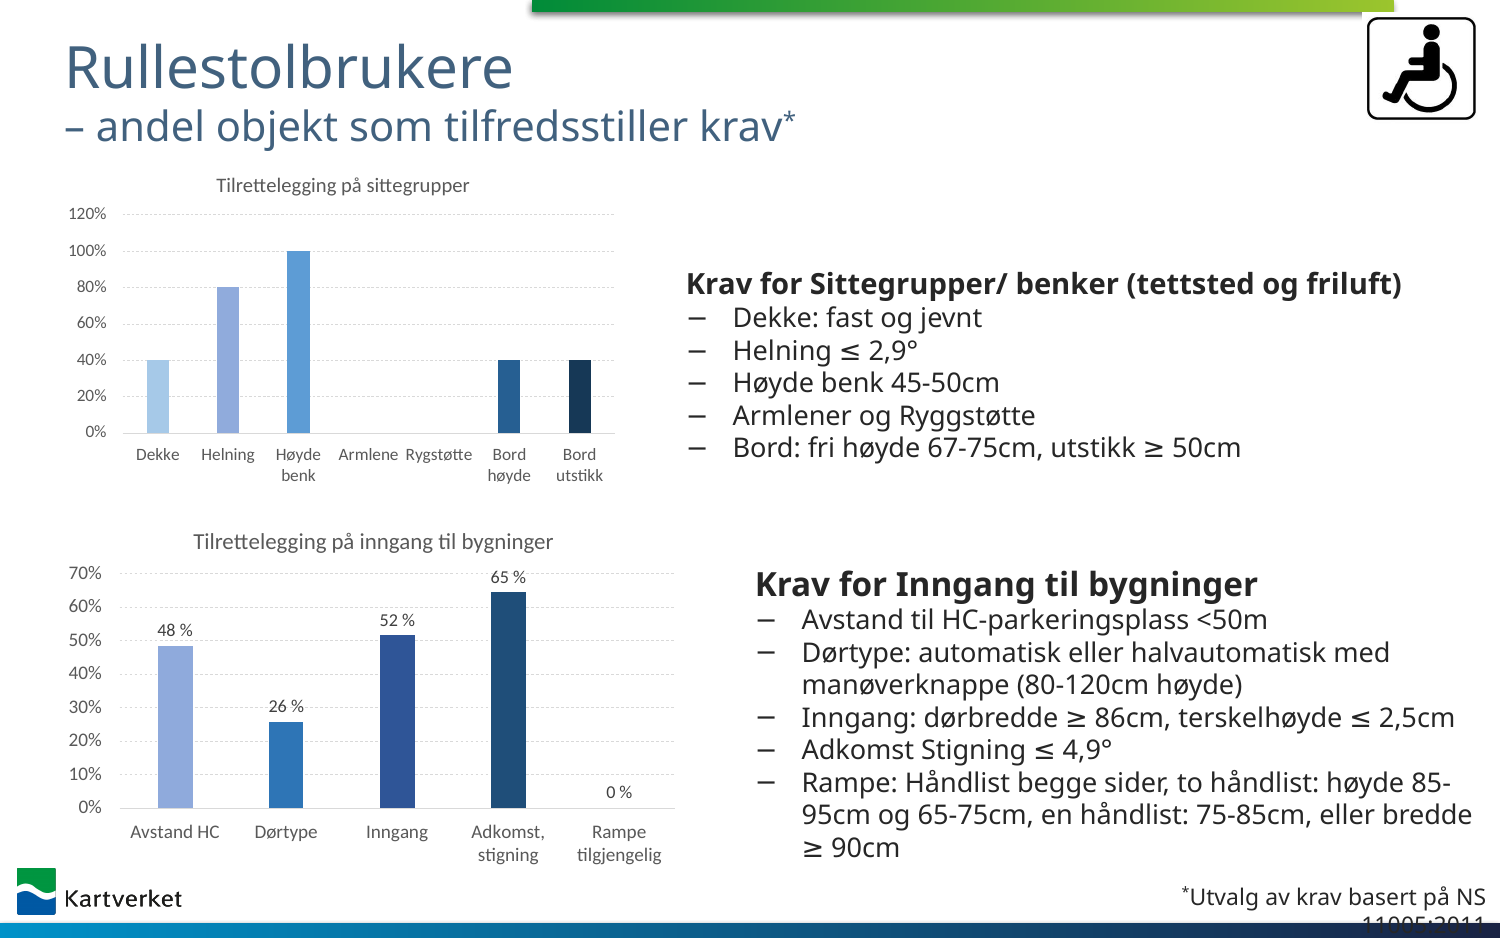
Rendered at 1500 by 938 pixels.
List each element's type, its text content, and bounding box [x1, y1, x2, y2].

picture [1362, 12, 1481, 126]
text_box *Utvalg av krav basert på NS 11005:2011 [1068, 873, 1500, 938]
text_box Krav for Sittegrupper/ benker (tettsted og friluft) Dekke: fast og jevnt Helning ≤ 2,9° Høyde benk 45-50cm Armlener og Ryggstøtte Bord: fri høyde 67-75cm, utstikk ≥ 50cm [670, 258, 1418, 471]
picture [62, 166, 625, 492]
text_box Krav for Inngang til bygninger Avstand til HC-parkeringsplass <50m Dørtype: automatisk eller halvautomatisk med manøverknappe (80-120cm høyde) Inngang: dørbredde ≥ 86cm, terskelhøyde ≤ 2,5cm Adkomst Stigning ≤ 4,9° Rampe: Håndlist begge sider, to håndlist: høyde 85-95cm og 65-75cm, en håndlist: 75-85cm, eller bredde ≥ 90cm [740, 555, 1491, 870]
text_box Rullestolbrukere – andel objekt som tilfredsstiller krav* [49, 25, 1431, 158]
picture [62, 520, 686, 874]
